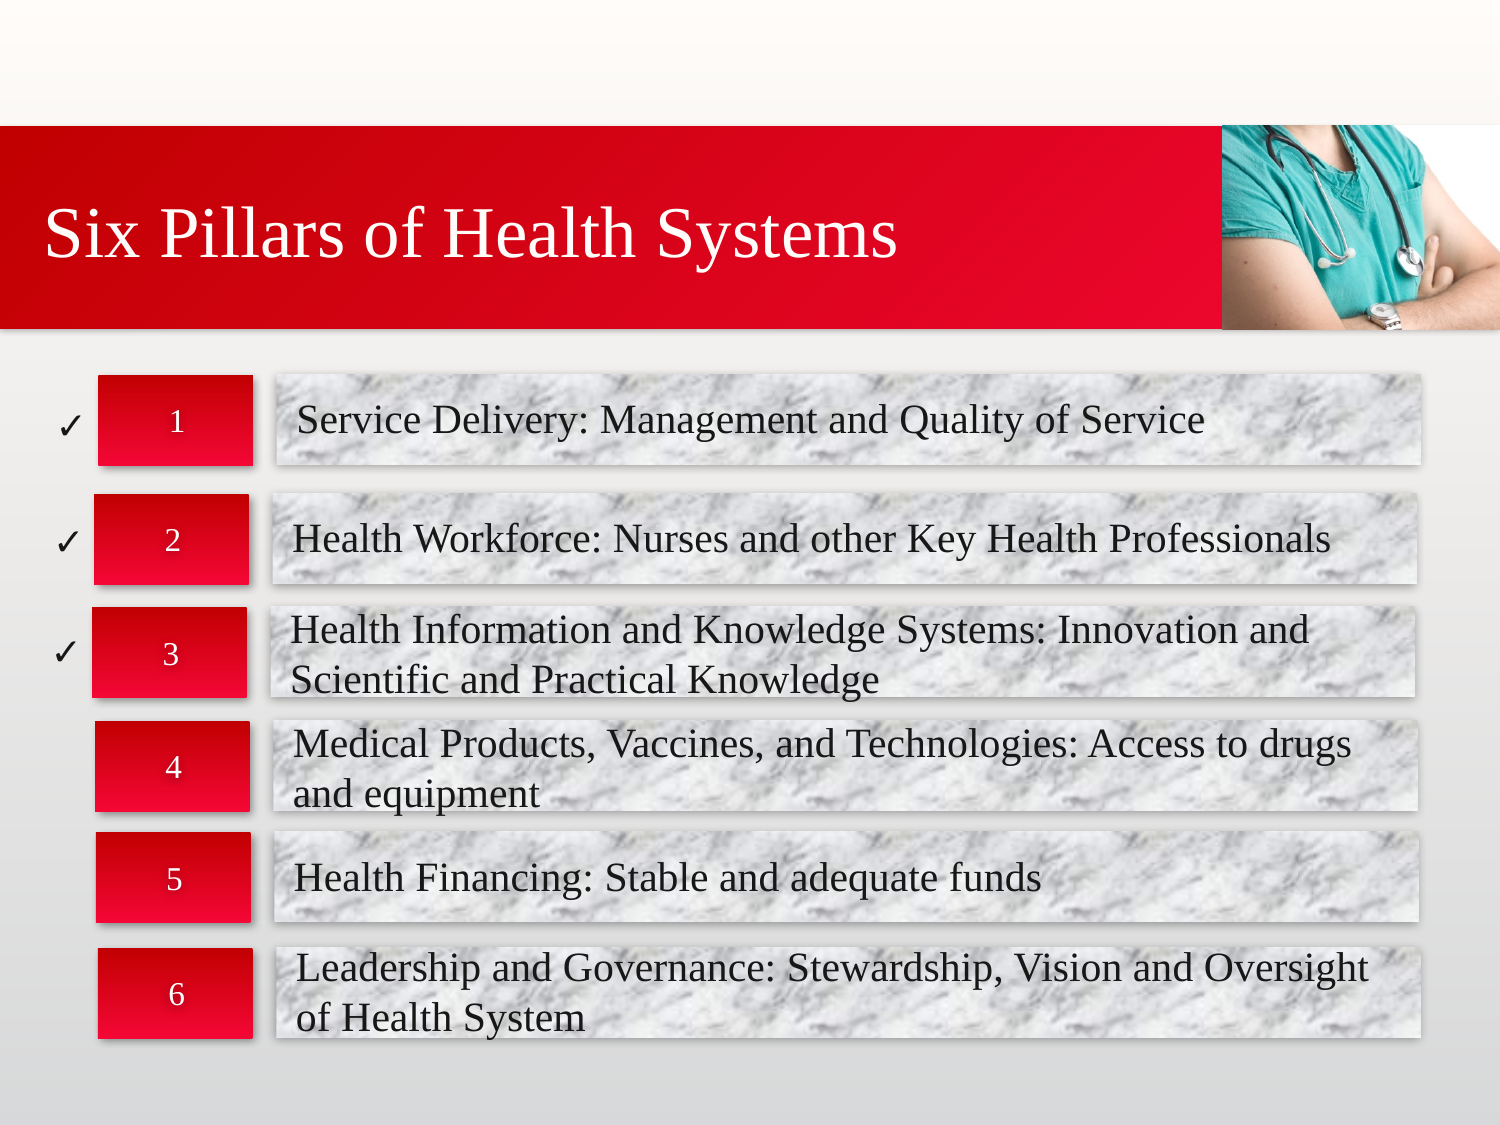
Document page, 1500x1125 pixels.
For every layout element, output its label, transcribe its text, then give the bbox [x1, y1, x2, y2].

picture [1222, 125, 1500, 330]
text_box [94, 708, 1419, 825]
text_box ✓ [38, 510, 88, 570]
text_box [95, 831, 1420, 924]
title Six Pillars of Health Systems [29, 177, 1207, 271]
text_box ✓ [40, 394, 91, 455]
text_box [91, 594, 1416, 709]
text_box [98, 374, 1422, 466]
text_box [93, 493, 1418, 585]
text_box ✓ [35, 620, 86, 681]
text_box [97, 932, 1422, 1049]
